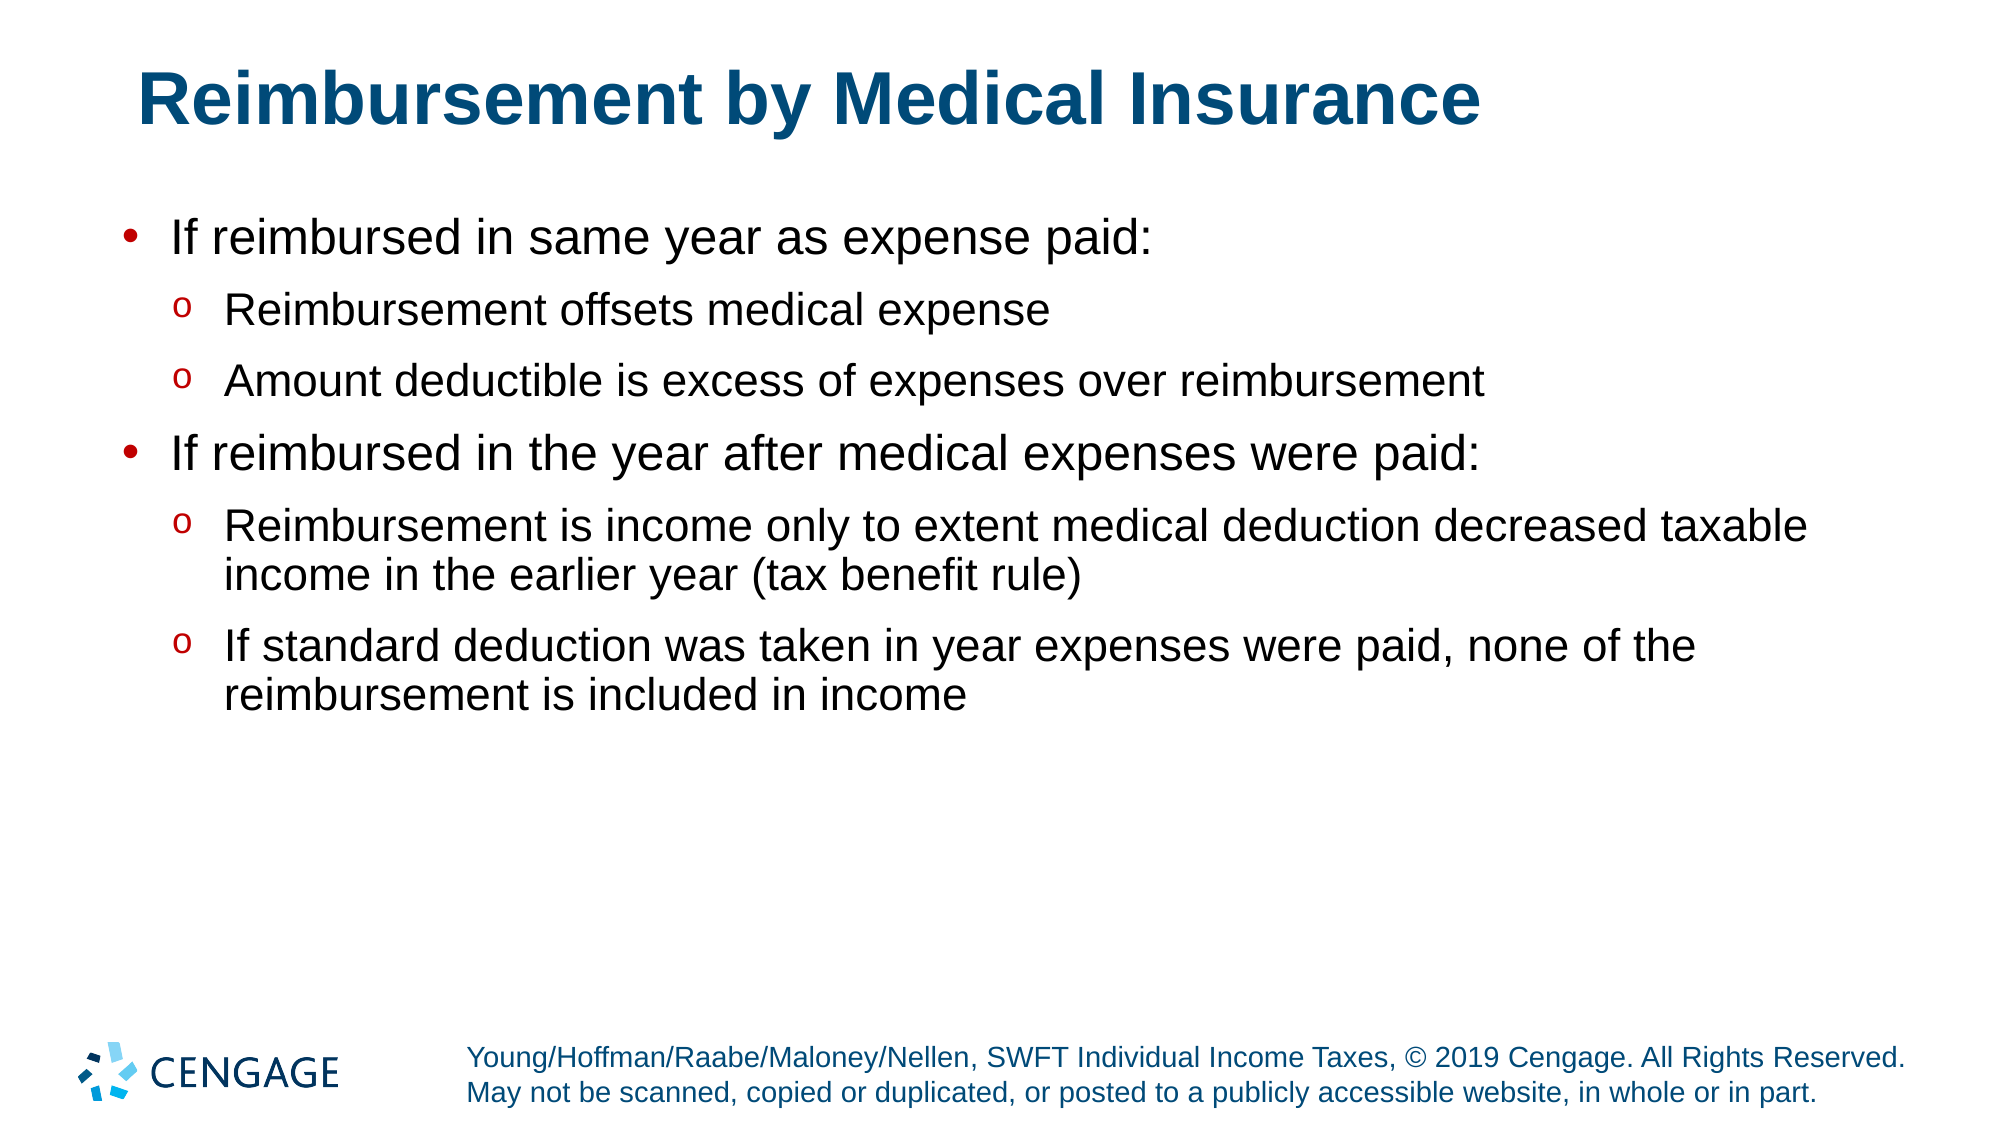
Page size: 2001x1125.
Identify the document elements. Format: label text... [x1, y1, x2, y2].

picture [78, 1042, 338, 1101]
list If reimbursed in same year as expense paid: Reimbursement offsets medical expense Amount deductible is excess of expenses over reimbursement If reimbursed in the year after medical expenses were paid: Reimbursement is income only to extent medical deduction decreased taxable income in the earlier year (tax benefit rule) If standard deduction was taken in year expenses were paid, none of the reimbursement is included in income [121, 211, 1880, 738]
title Reimbursement by Medical Insurance [137, 59, 1863, 171]
